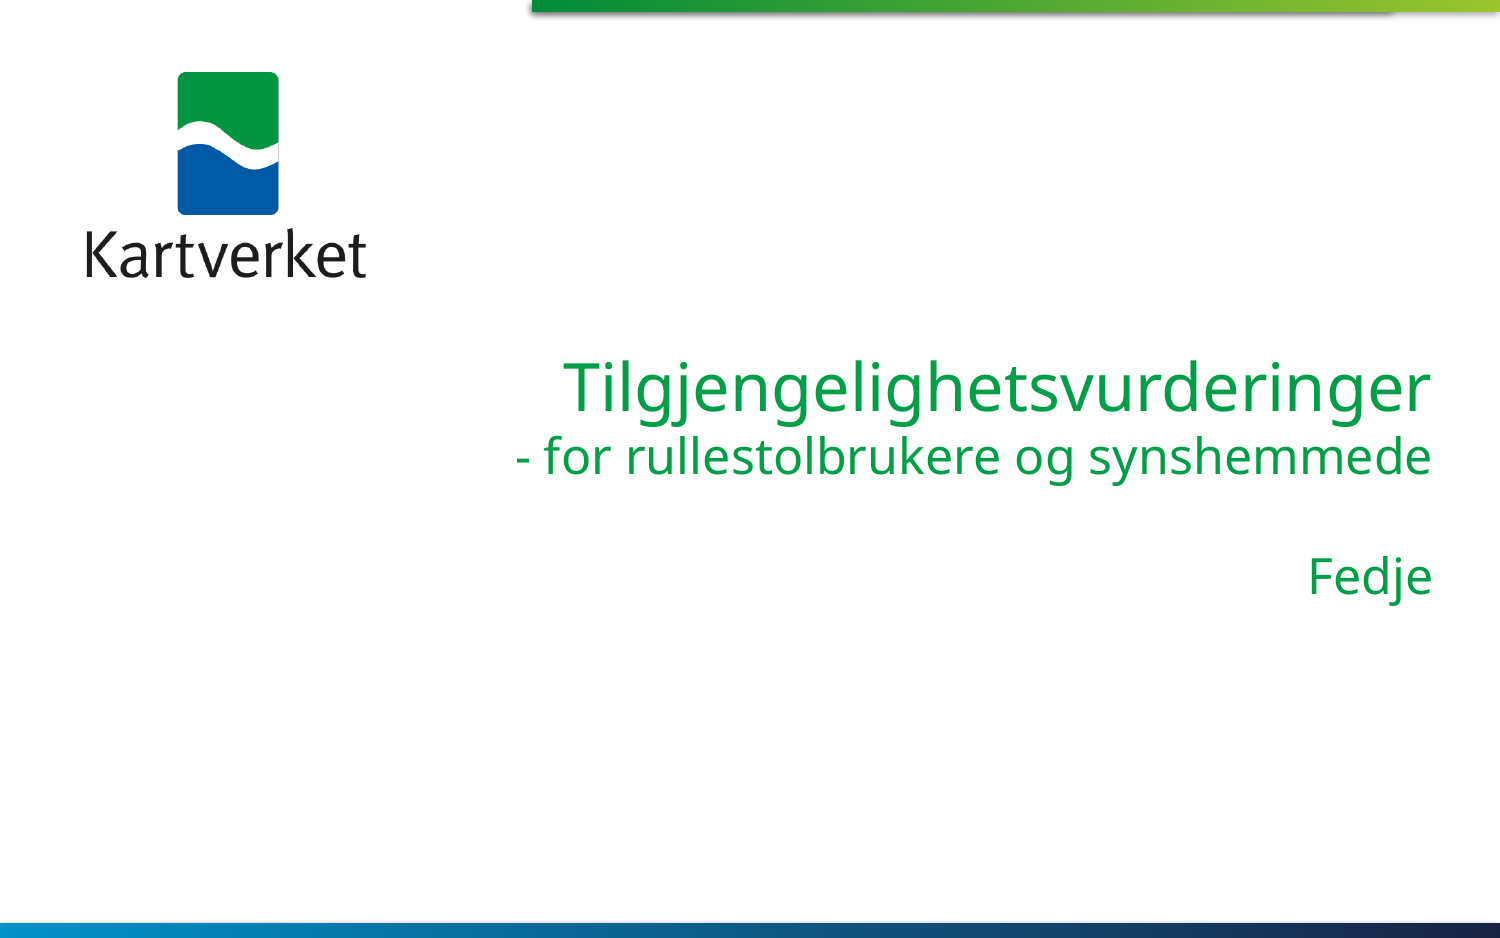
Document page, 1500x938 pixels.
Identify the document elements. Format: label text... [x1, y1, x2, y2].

text_box Tilgjengelighetsvurderinger - for rullestolbrukere og synshemmede Fedje [66, 337, 1449, 613]
